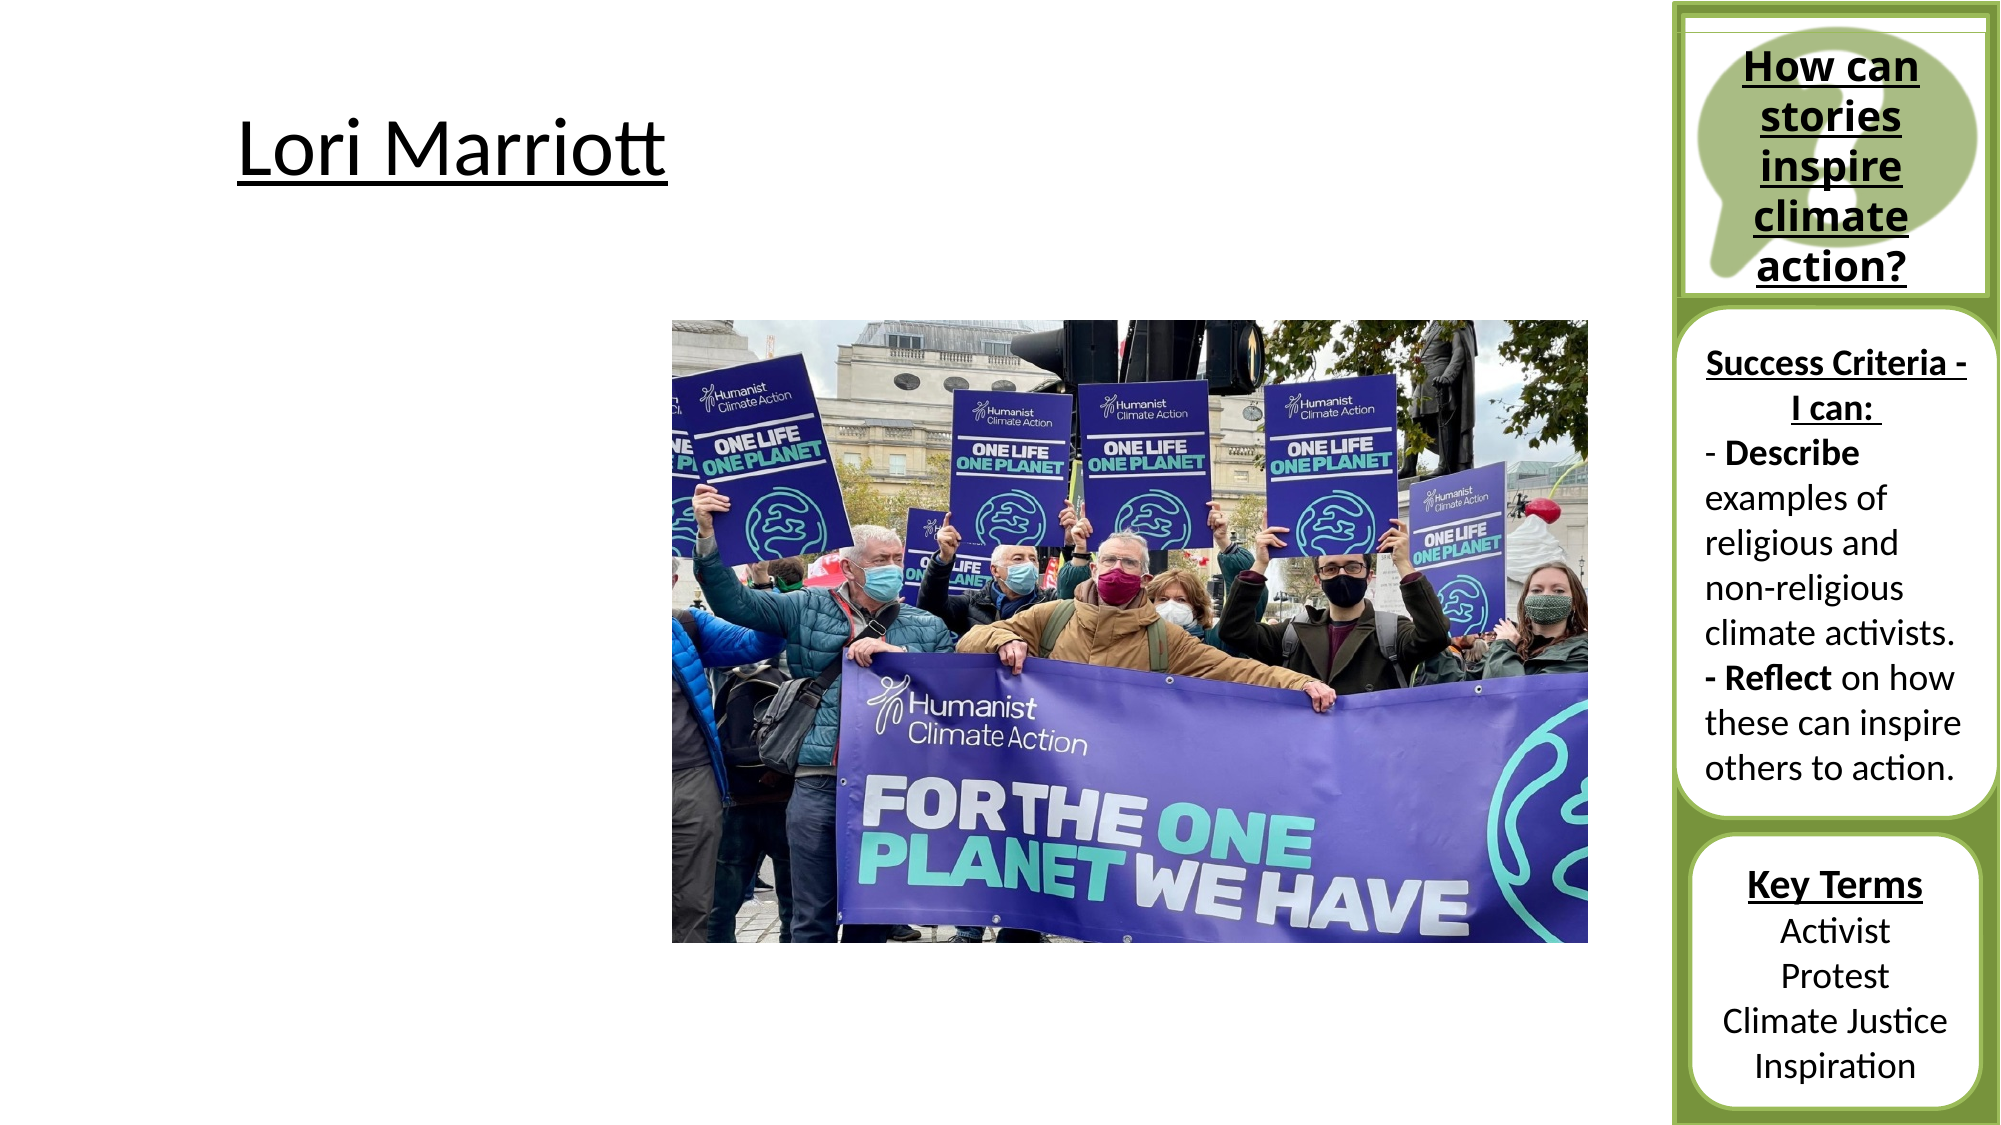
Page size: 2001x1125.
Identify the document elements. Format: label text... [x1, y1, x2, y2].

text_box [1674, 2, 2000, 1125]
text_box Lori Marriott [222, 84, 798, 200]
picture [672, 319, 1588, 943]
